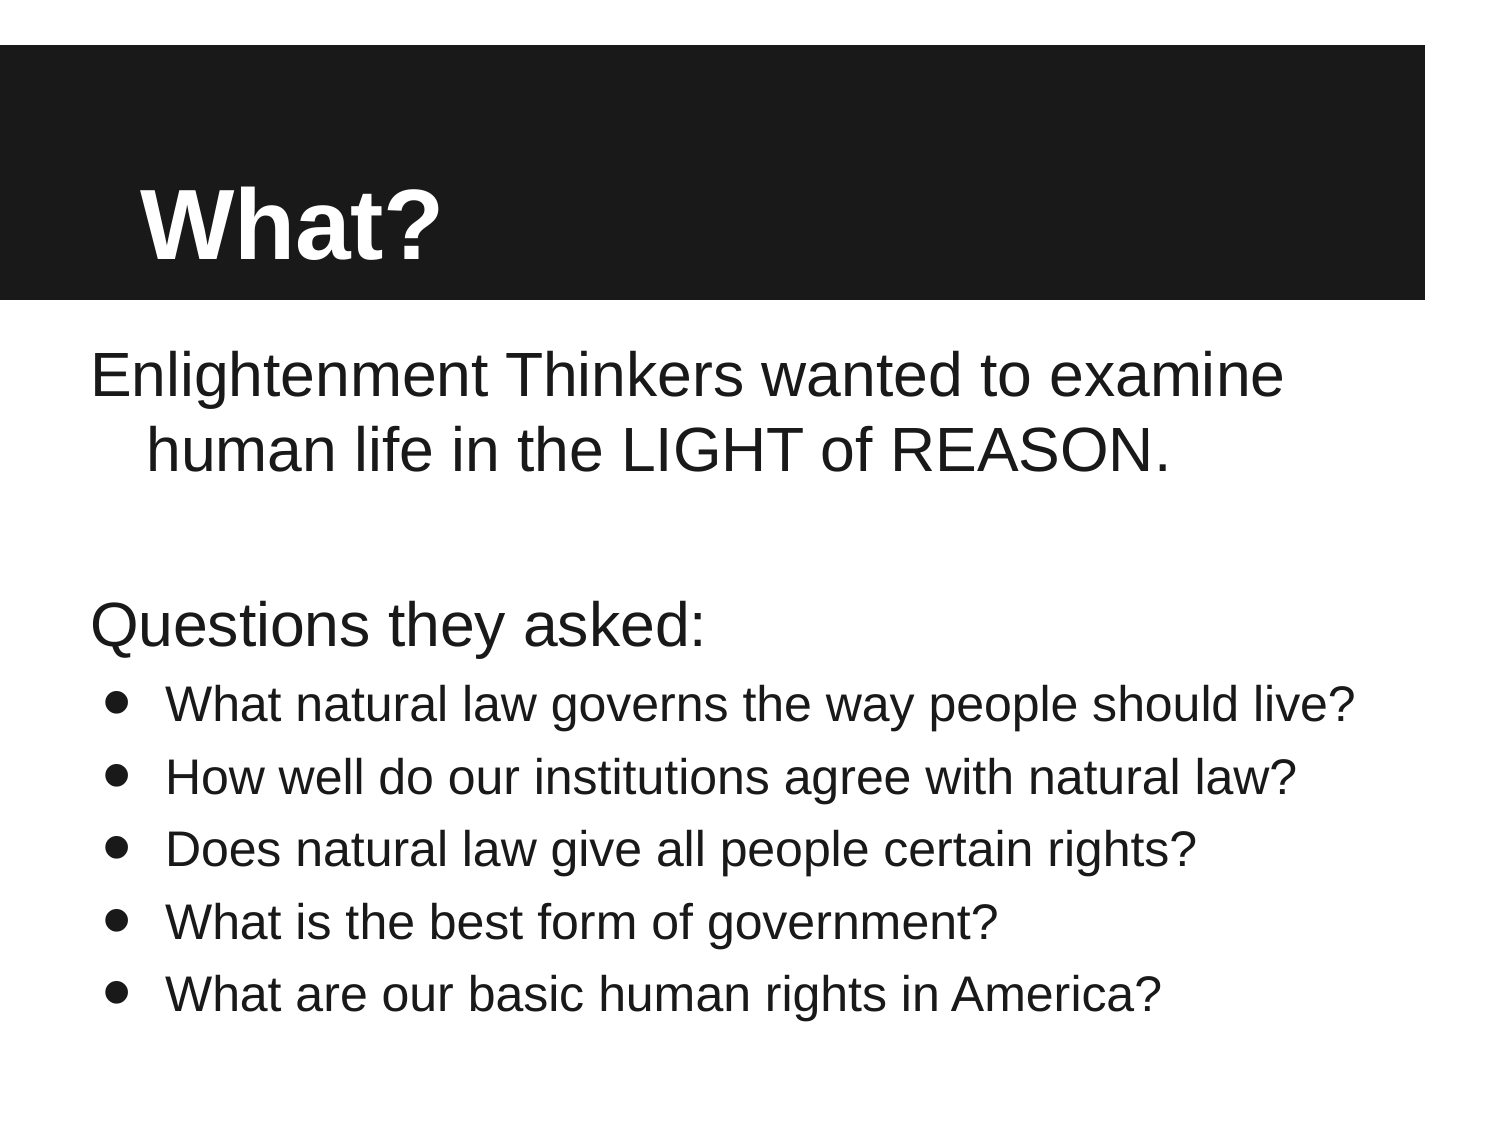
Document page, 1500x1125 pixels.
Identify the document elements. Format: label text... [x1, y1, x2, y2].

list Enlightenment Thinkers wanted to examine human life in the LIGHT of REASON. Questions they asked: What natural law governs the way people should live? How well do our institutions agree with natural law? Does natural law give all people certain rights? What is the best form of government? What are our basic human rights in America? [75, 319, 1425, 1078]
title What? [75, 45, 1425, 295]
